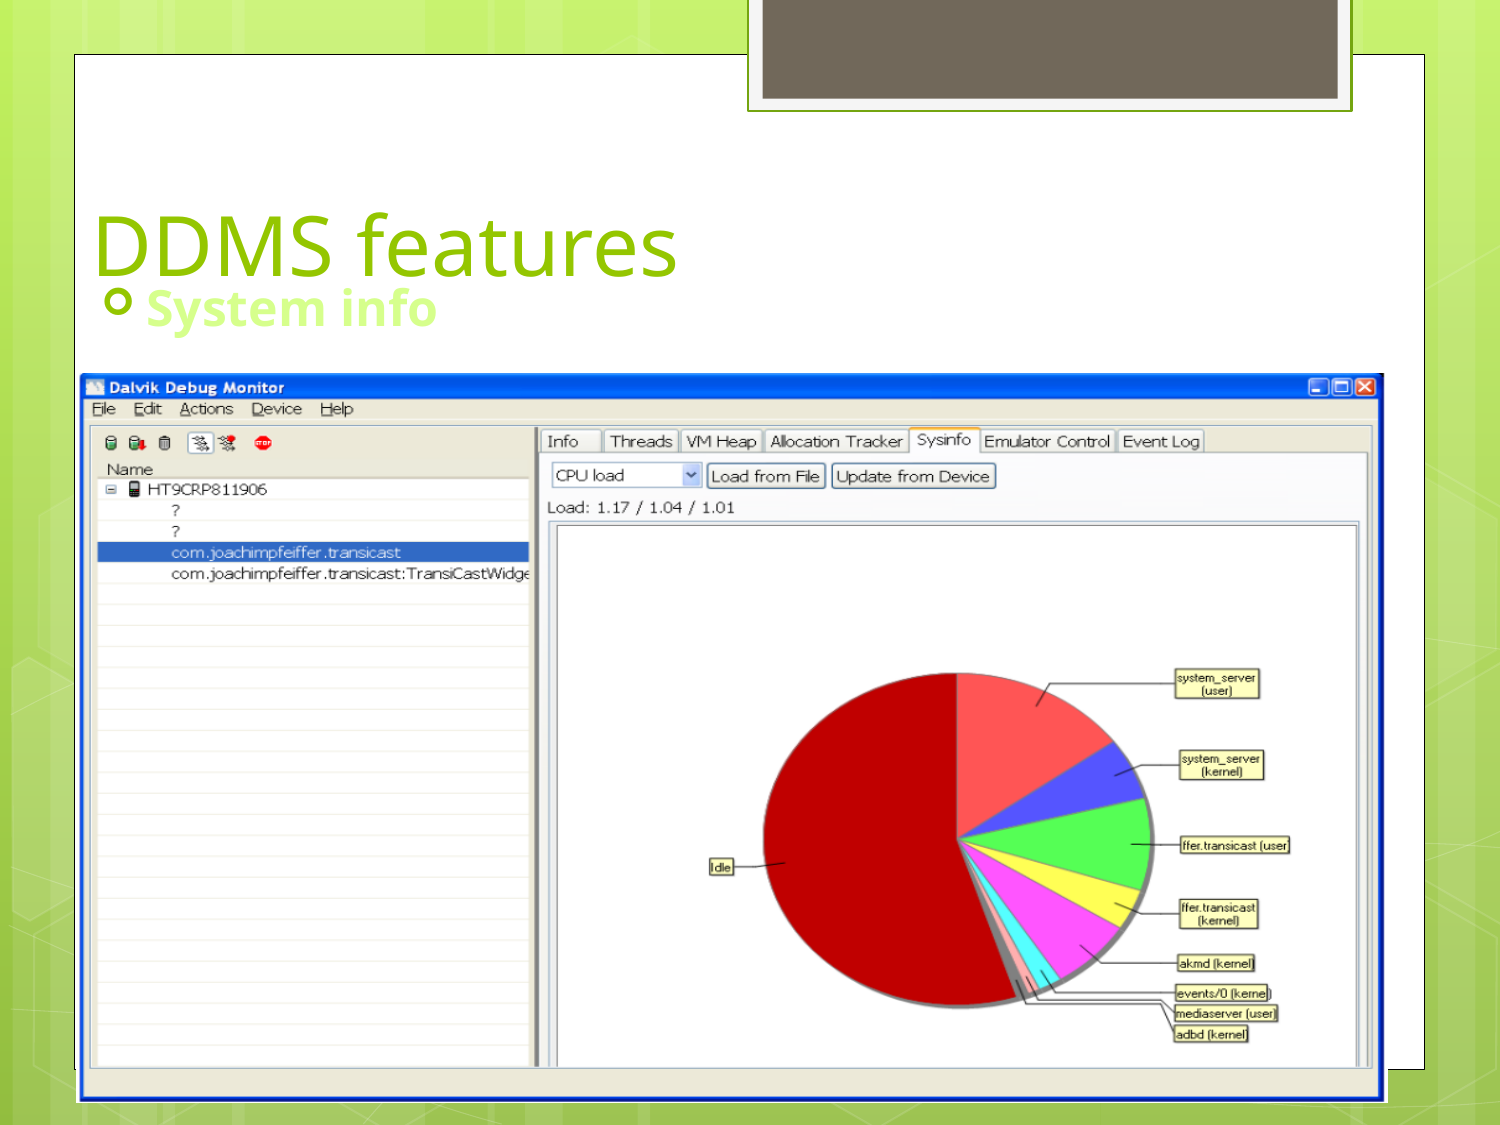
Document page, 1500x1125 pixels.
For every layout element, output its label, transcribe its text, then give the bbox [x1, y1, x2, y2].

list System info [75, 268, 1425, 1012]
picture [76, 373, 1389, 1104]
title DDMS features [76, 113, 1229, 268]
